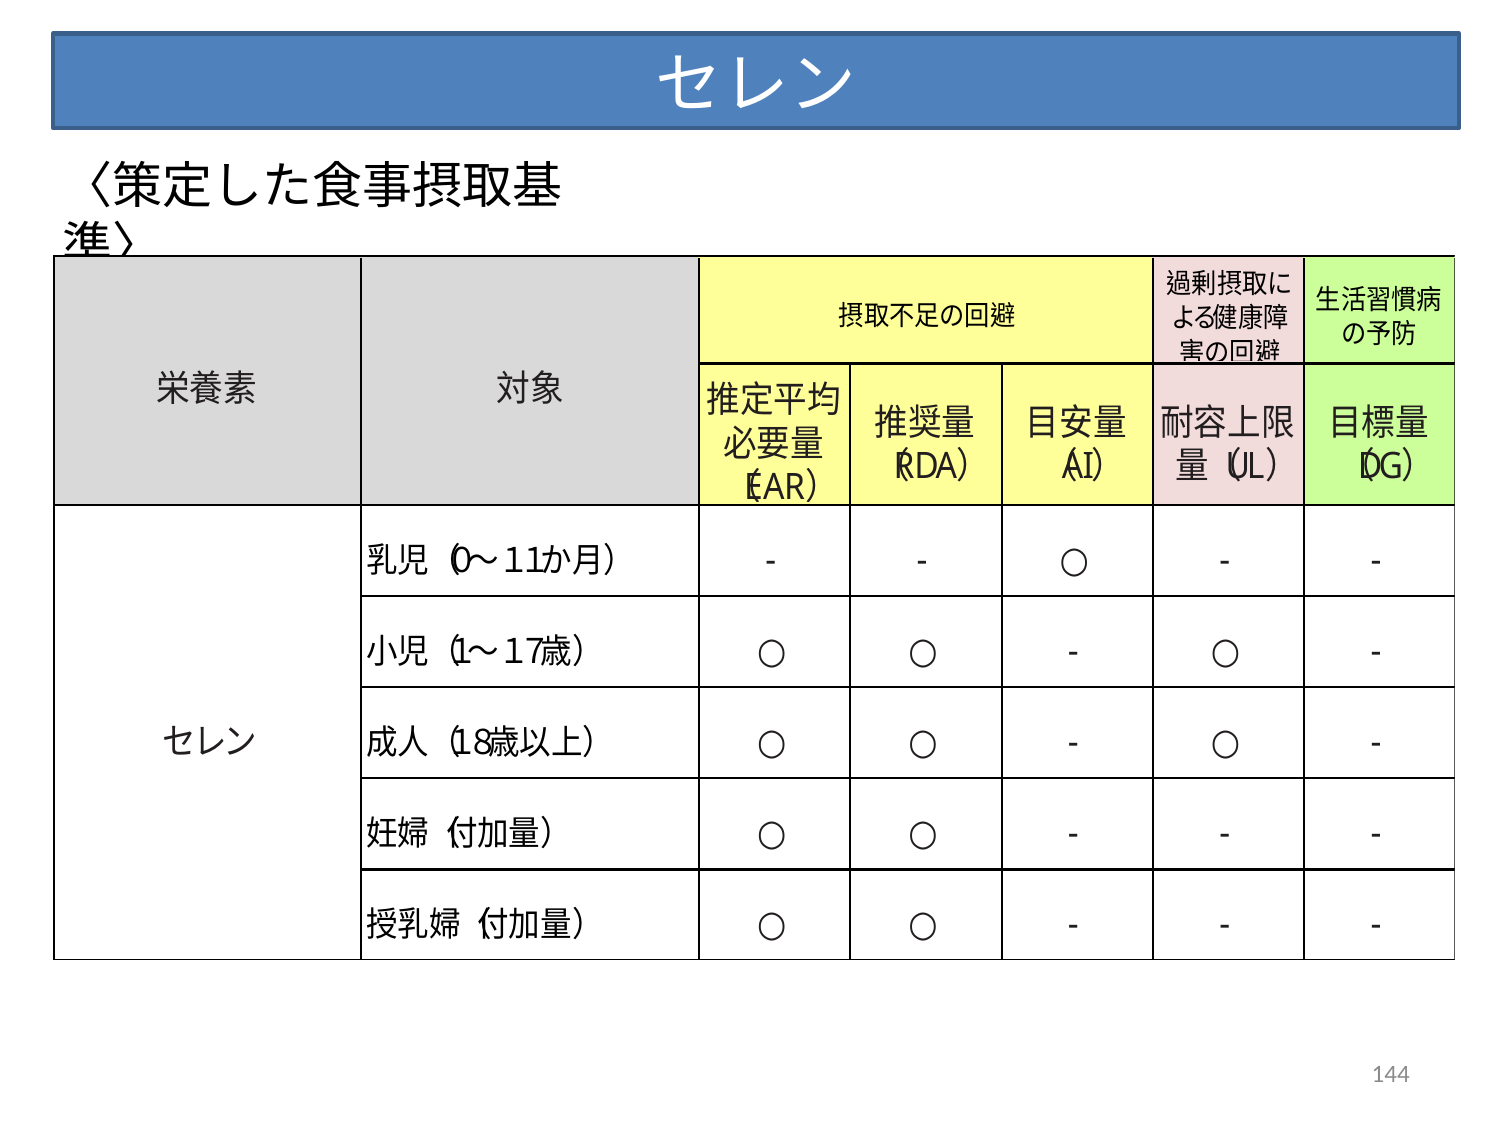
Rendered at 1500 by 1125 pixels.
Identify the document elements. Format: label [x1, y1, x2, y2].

slide_number [1074, 1042, 1425, 1103]
picture [52, 255, 1459, 965]
text_box [47, 146, 651, 282]
text_box [51, 31, 1461, 130]
